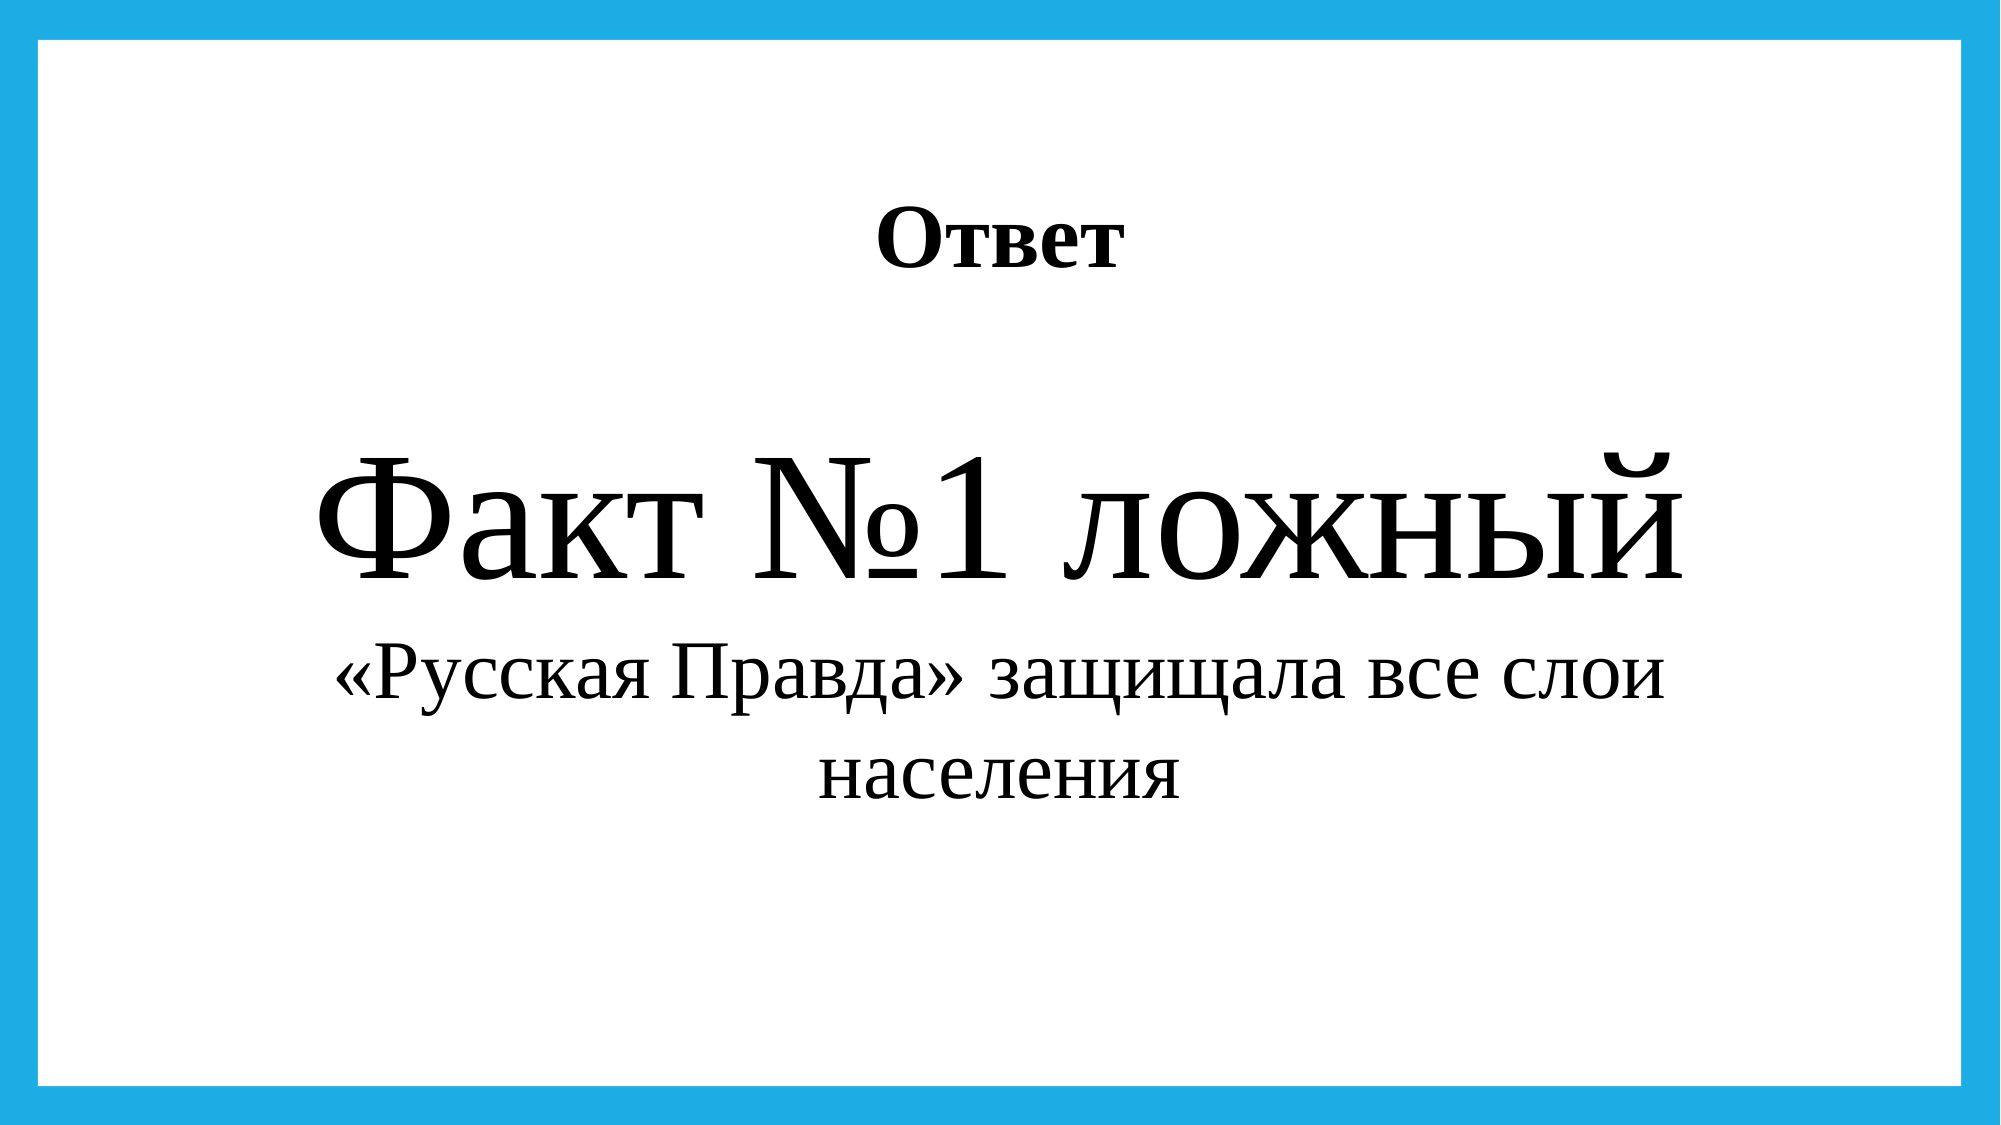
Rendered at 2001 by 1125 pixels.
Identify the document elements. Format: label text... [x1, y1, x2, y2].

text_box Ответ Факт №1 ложный «Русская Правда» защищала все слои населения [195, 168, 1805, 823]
